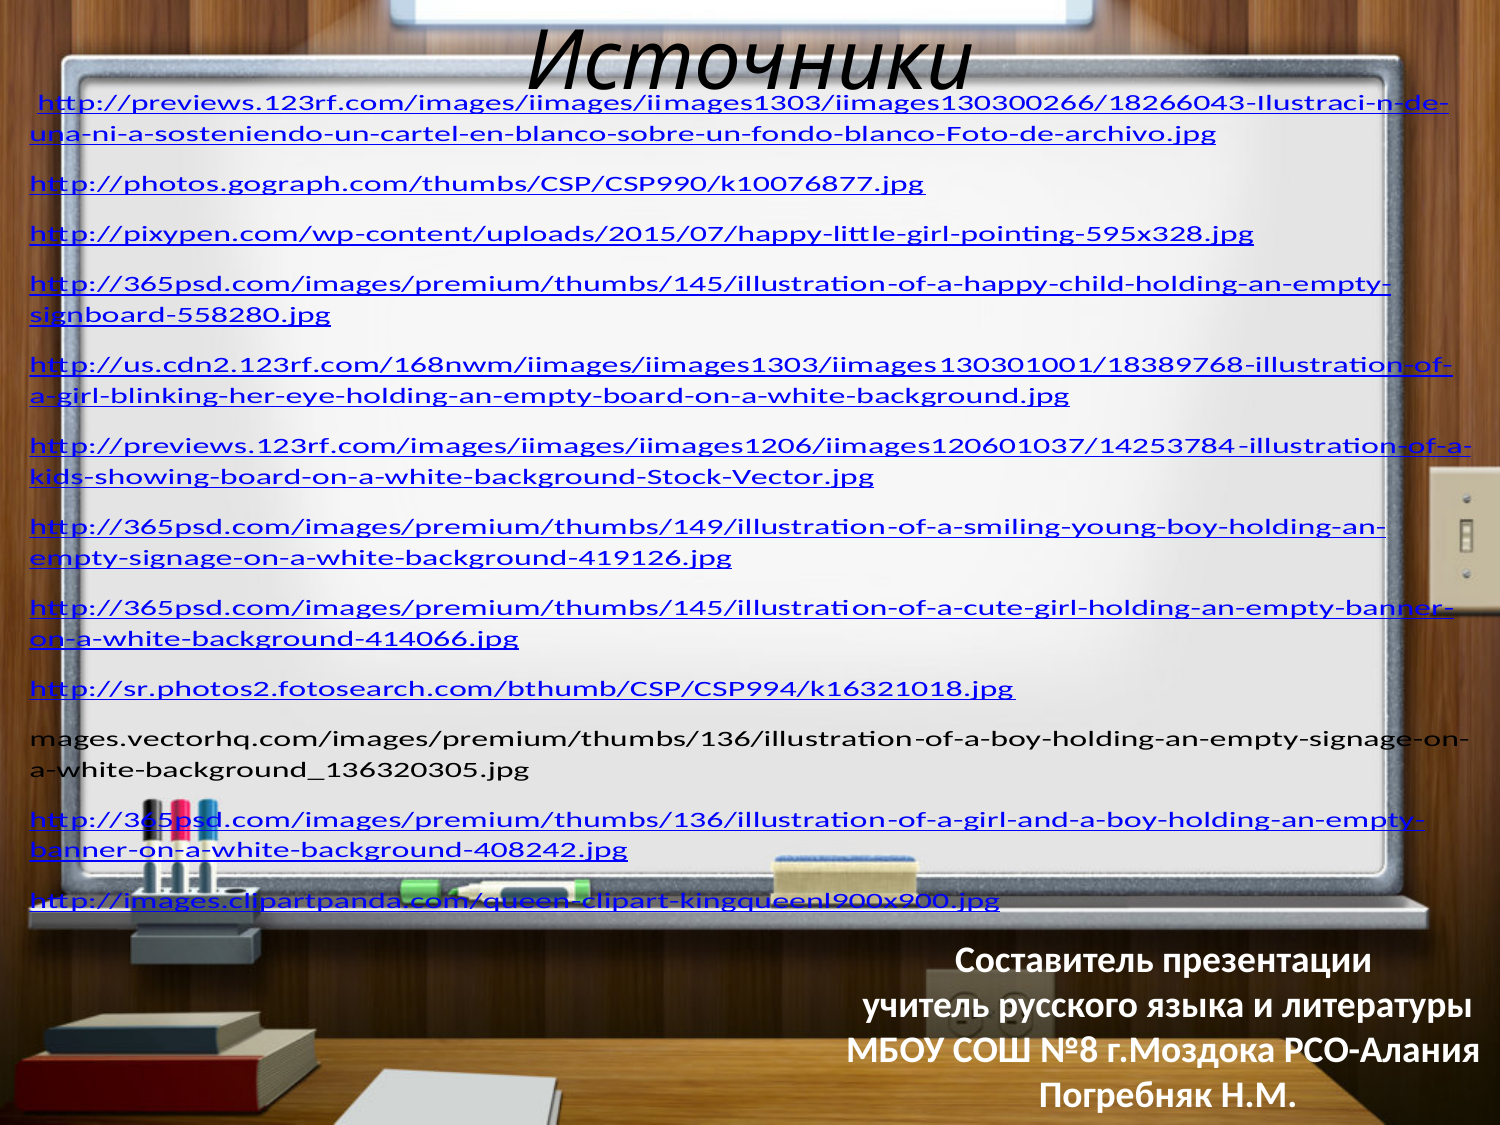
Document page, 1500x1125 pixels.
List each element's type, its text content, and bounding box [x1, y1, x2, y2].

title Источники [75, 0, 1425, 87]
picture [0, 0, 1500, 1125]
text_box Составитель презентации учитель русского языка и литературы МБОУ СОШ №8 г.Моздока РСО-Алания Погребняк Н.М. [831, 928, 1497, 1123]
